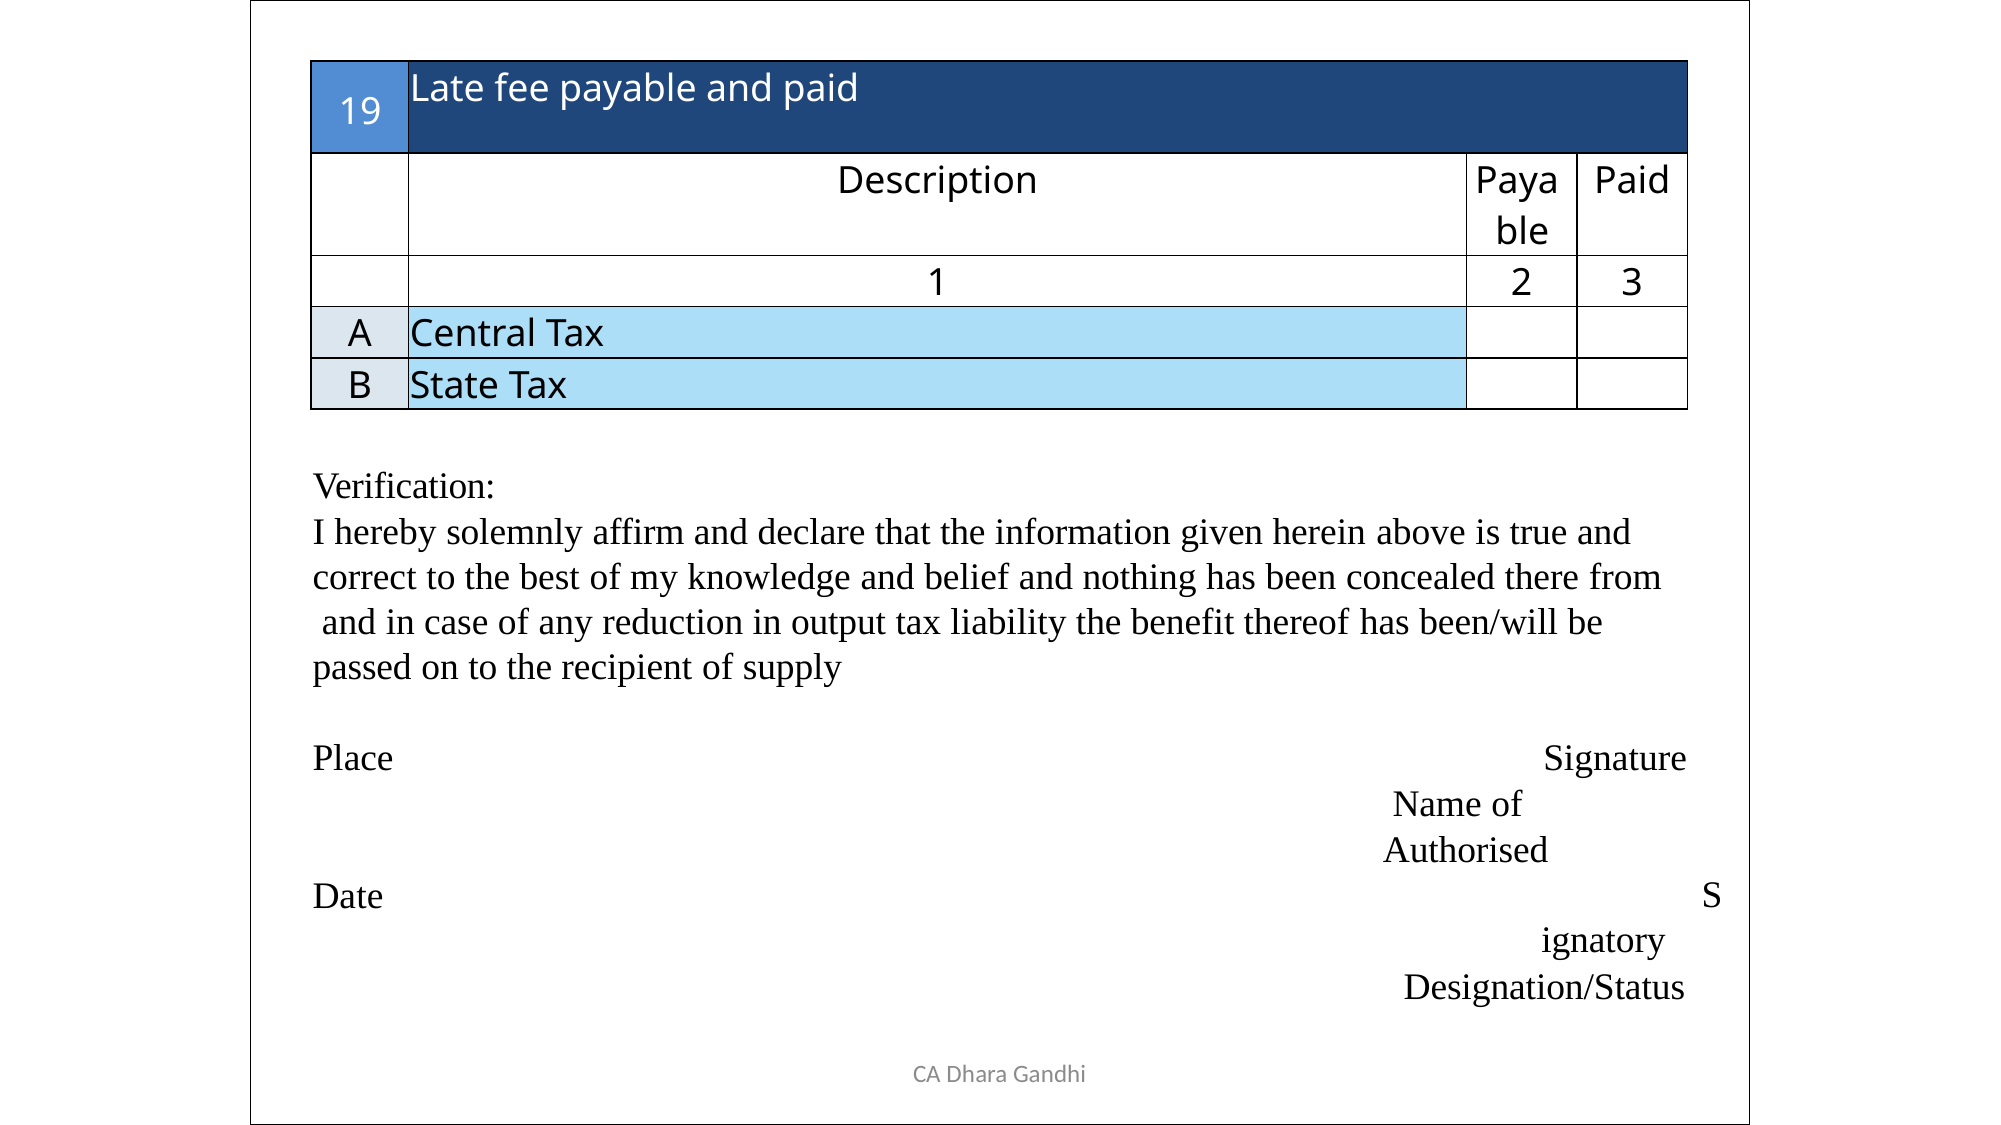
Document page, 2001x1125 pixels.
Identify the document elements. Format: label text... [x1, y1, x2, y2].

footer CA Dhara Gandhi [662, 1042, 1338, 1103]
text_box [250, 0, 1750, 1125]
